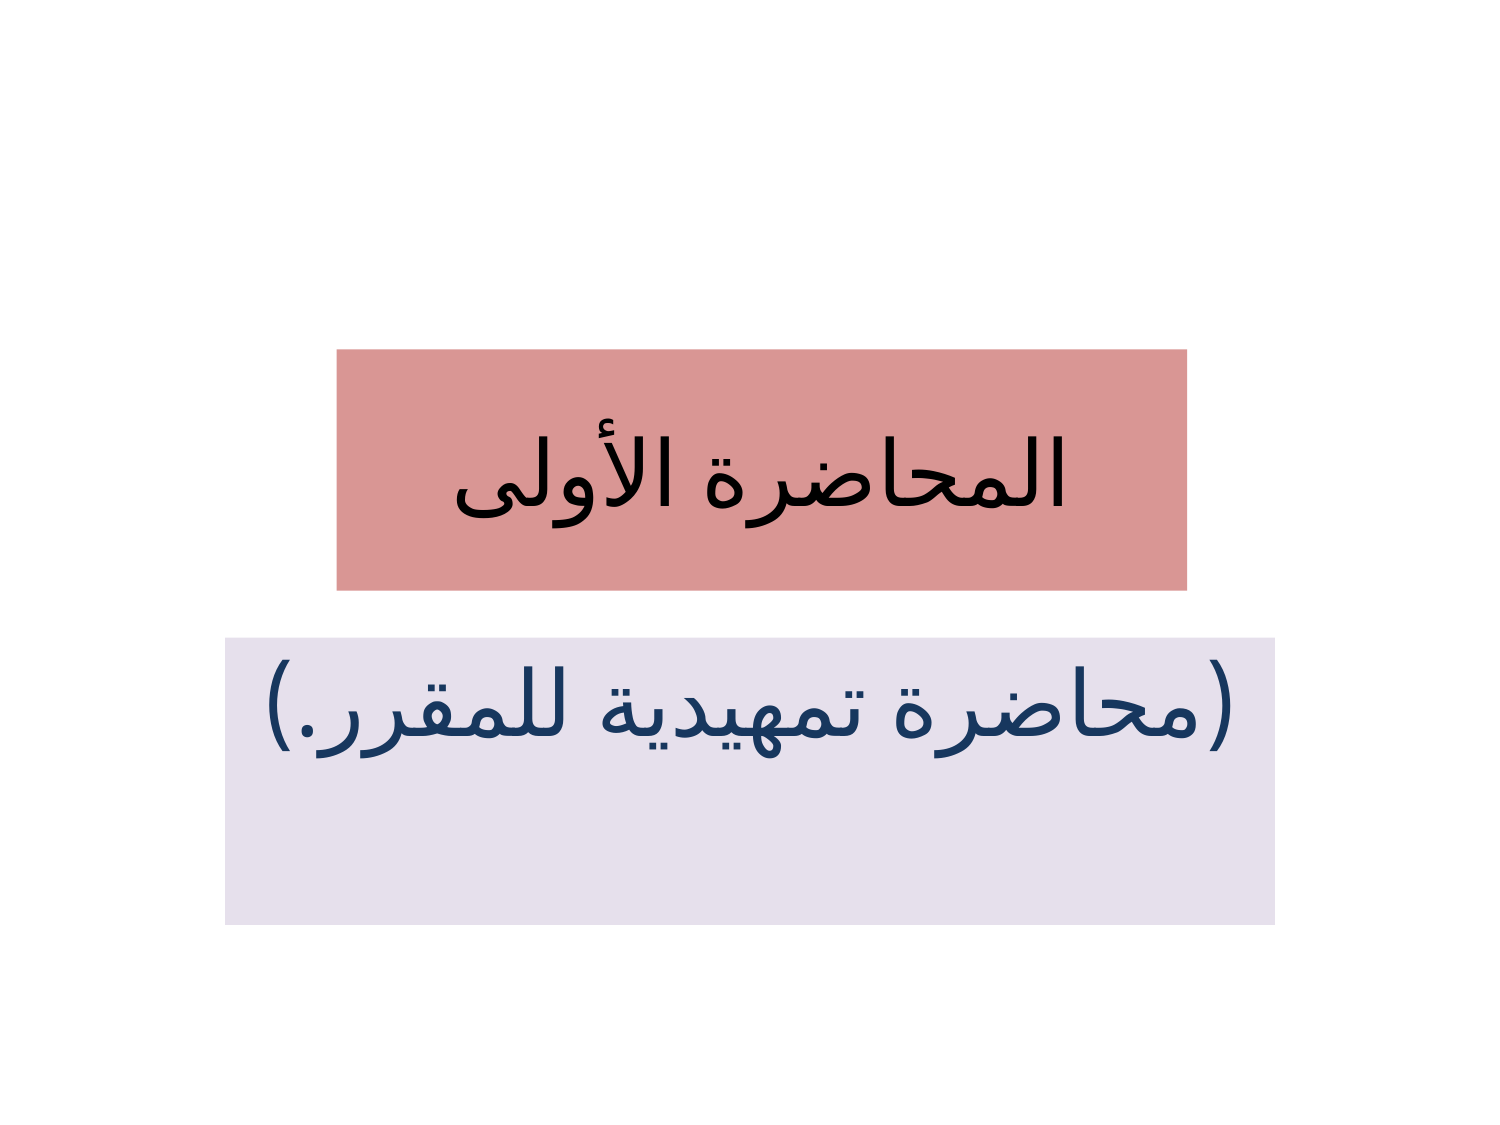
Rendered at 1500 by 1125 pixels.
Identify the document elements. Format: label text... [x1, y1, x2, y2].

subtitle (محاضرة تمهيدية للمقرر.) [225, 637, 1275, 925]
title المحاضرة الأولى [336, 349, 1188, 591]
